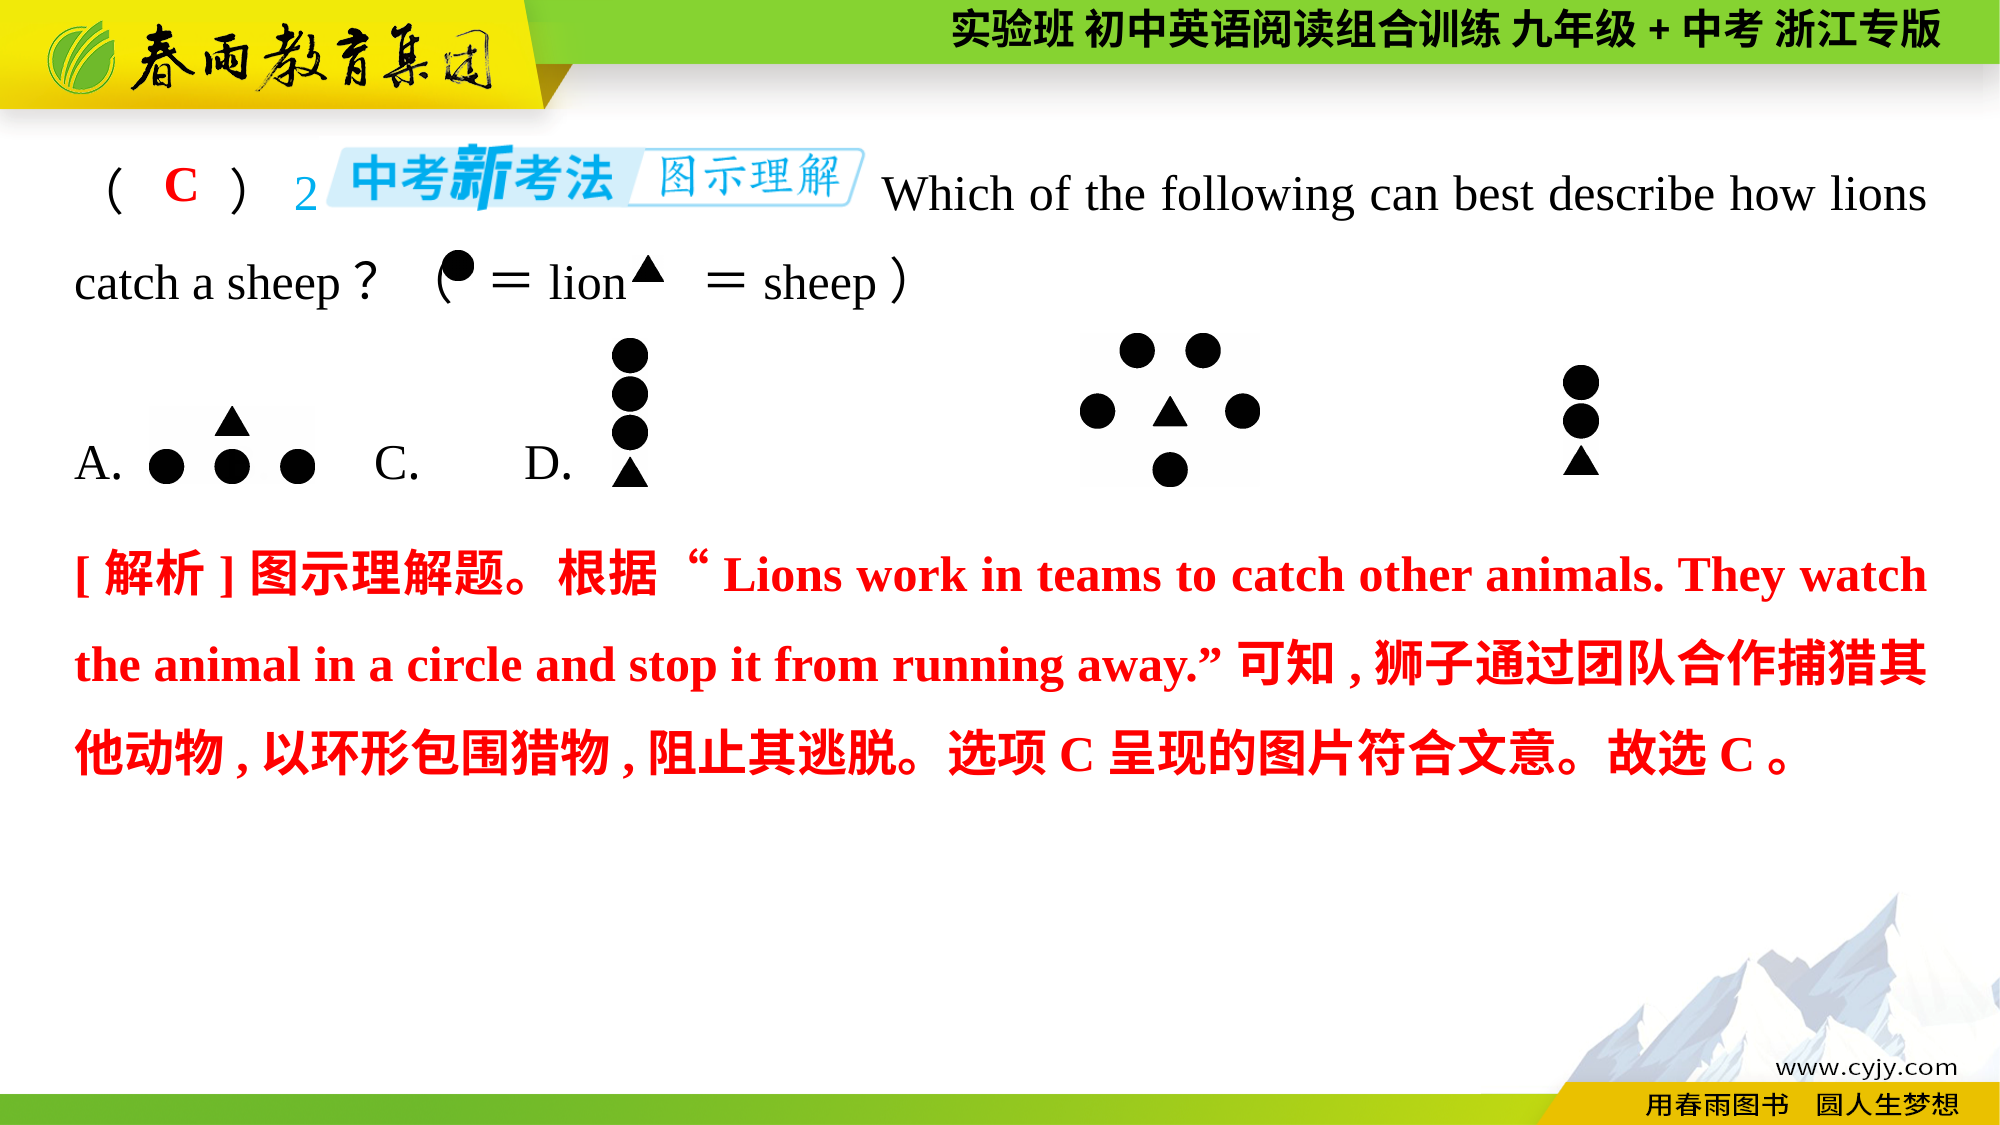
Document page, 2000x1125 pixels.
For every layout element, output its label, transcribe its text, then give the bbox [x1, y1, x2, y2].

text_box [解析]图示理解题。根据“Lions work in teams to catch other animals. They watch the animal in a circle and stop it from running away.”可知,狮子通过团队合作捕猎其他动物,以环形包围猎物,阻止其逃脱。选项C呈现的图片符合文意。故选C。 [59, 503, 1944, 789]
list （ ）2. Which of the following can best describe how lions catch a sheep？（ ＝lion ＝sheep） A. B. C. D. [59, 122, 1944, 502]
text_box C [148, 144, 215, 220]
picture [0, 0, 2000, 1125]
